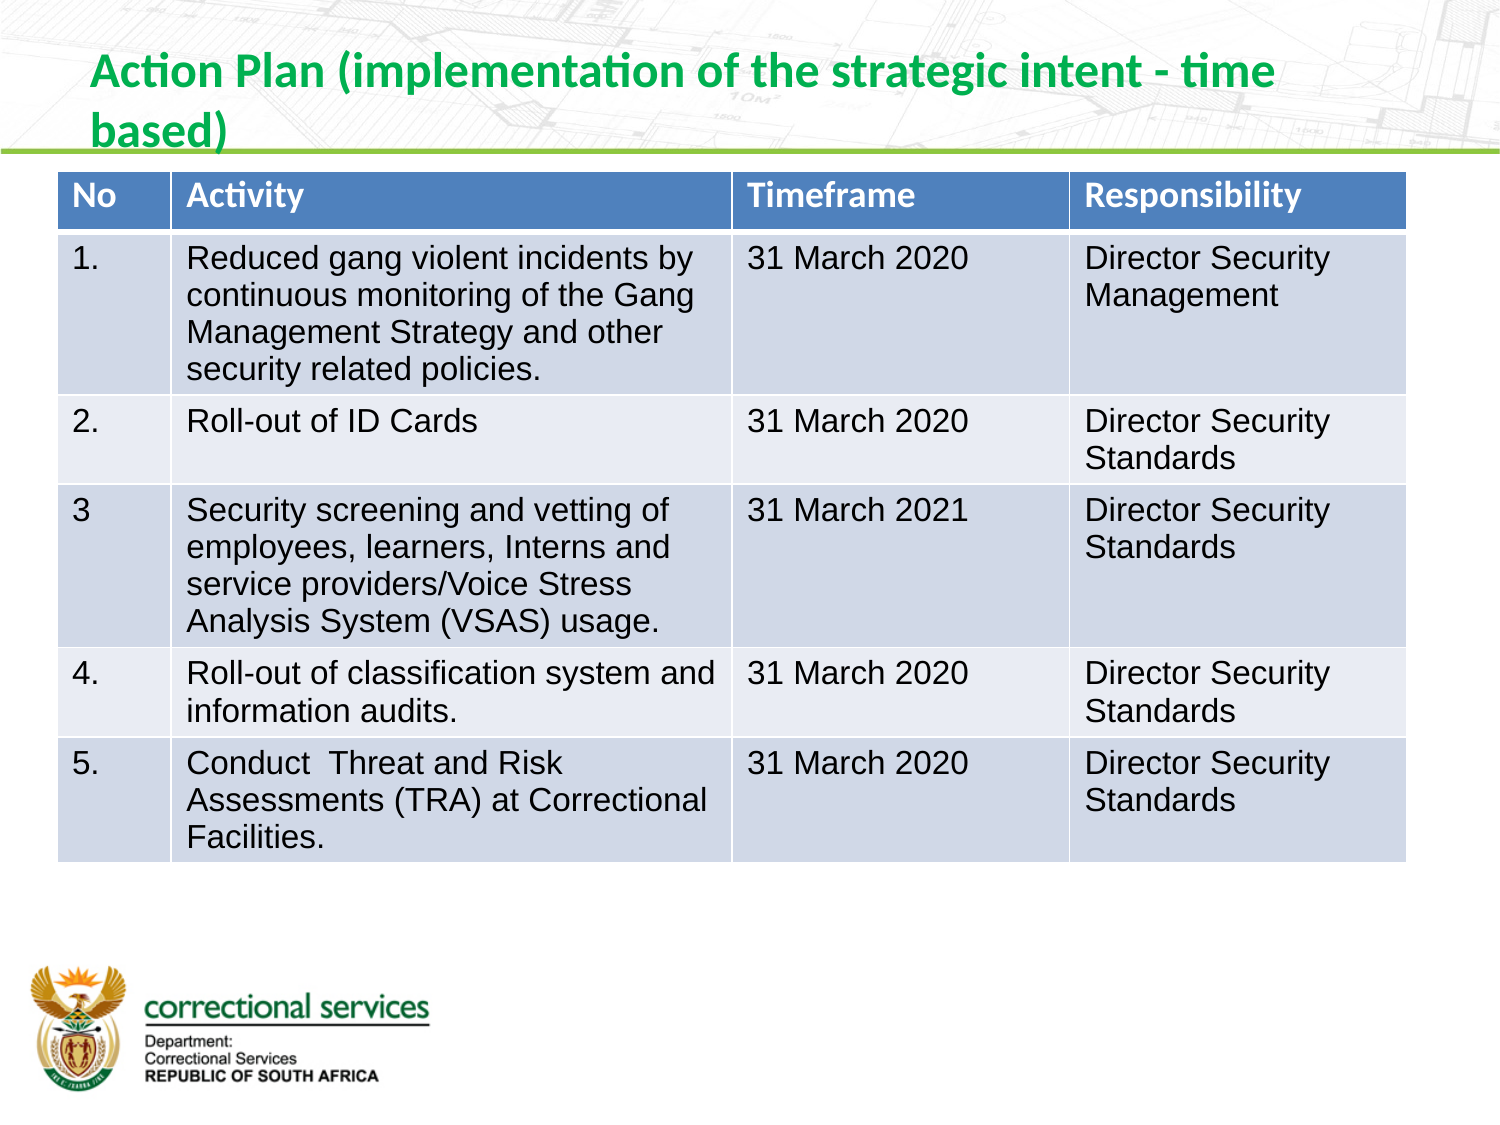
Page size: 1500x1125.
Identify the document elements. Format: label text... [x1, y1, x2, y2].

table_cell 4. [58, 648, 170, 736]
table_cell 31 March 2020 [733, 396, 1069, 483]
picture [0, 0, 1500, 154]
table_cell 1. [58, 235, 170, 394]
table_cell 2. [58, 396, 170, 483]
table_cell Director Security Standards [1070, 396, 1406, 483]
table_cell Roll-out of ID Cards [172, 396, 731, 483]
table_cell 31 March 2020 [733, 648, 1069, 736]
table_cell Roll-out of classification system and information audits. [172, 648, 731, 736]
table_cell 31 March 2021 [733, 485, 1069, 647]
picture [0, 936, 481, 1125]
table_cell Director Security Standards [1070, 648, 1406, 736]
table_header Timeframe [733, 172, 1069, 229]
table_header Activity [172, 172, 731, 229]
table_cell 5. [58, 738, 170, 862]
table_cell 3 [58, 485, 170, 647]
table_cell Reduced gang violent incidents by continuous monitoring of the Gang Management Strategy and other security related policies. [172, 235, 731, 394]
text_box Action Plan (implementation of the strategic intent - time based) [74, 30, 1425, 166]
table_cell Conduct Threat and Risk Assessments (TRA) at Correctional Facilities. [172, 738, 731, 862]
table_cell Security screening and vetting of employees, learners, Interns and service providers/Voice Stress Analysis System (VSAS) usage. [172, 485, 731, 647]
table_cell 31 March 2020 [733, 738, 1069, 862]
table_cell 31 March 2020 [733, 235, 1069, 394]
table_cell Director Security Standards [1070, 738, 1406, 862]
table_header Responsibility [1070, 172, 1406, 229]
table_cell Director Security Management [1070, 235, 1406, 394]
table_cell Director Security Standards [1070, 485, 1406, 647]
table_header No [58, 172, 170, 229]
